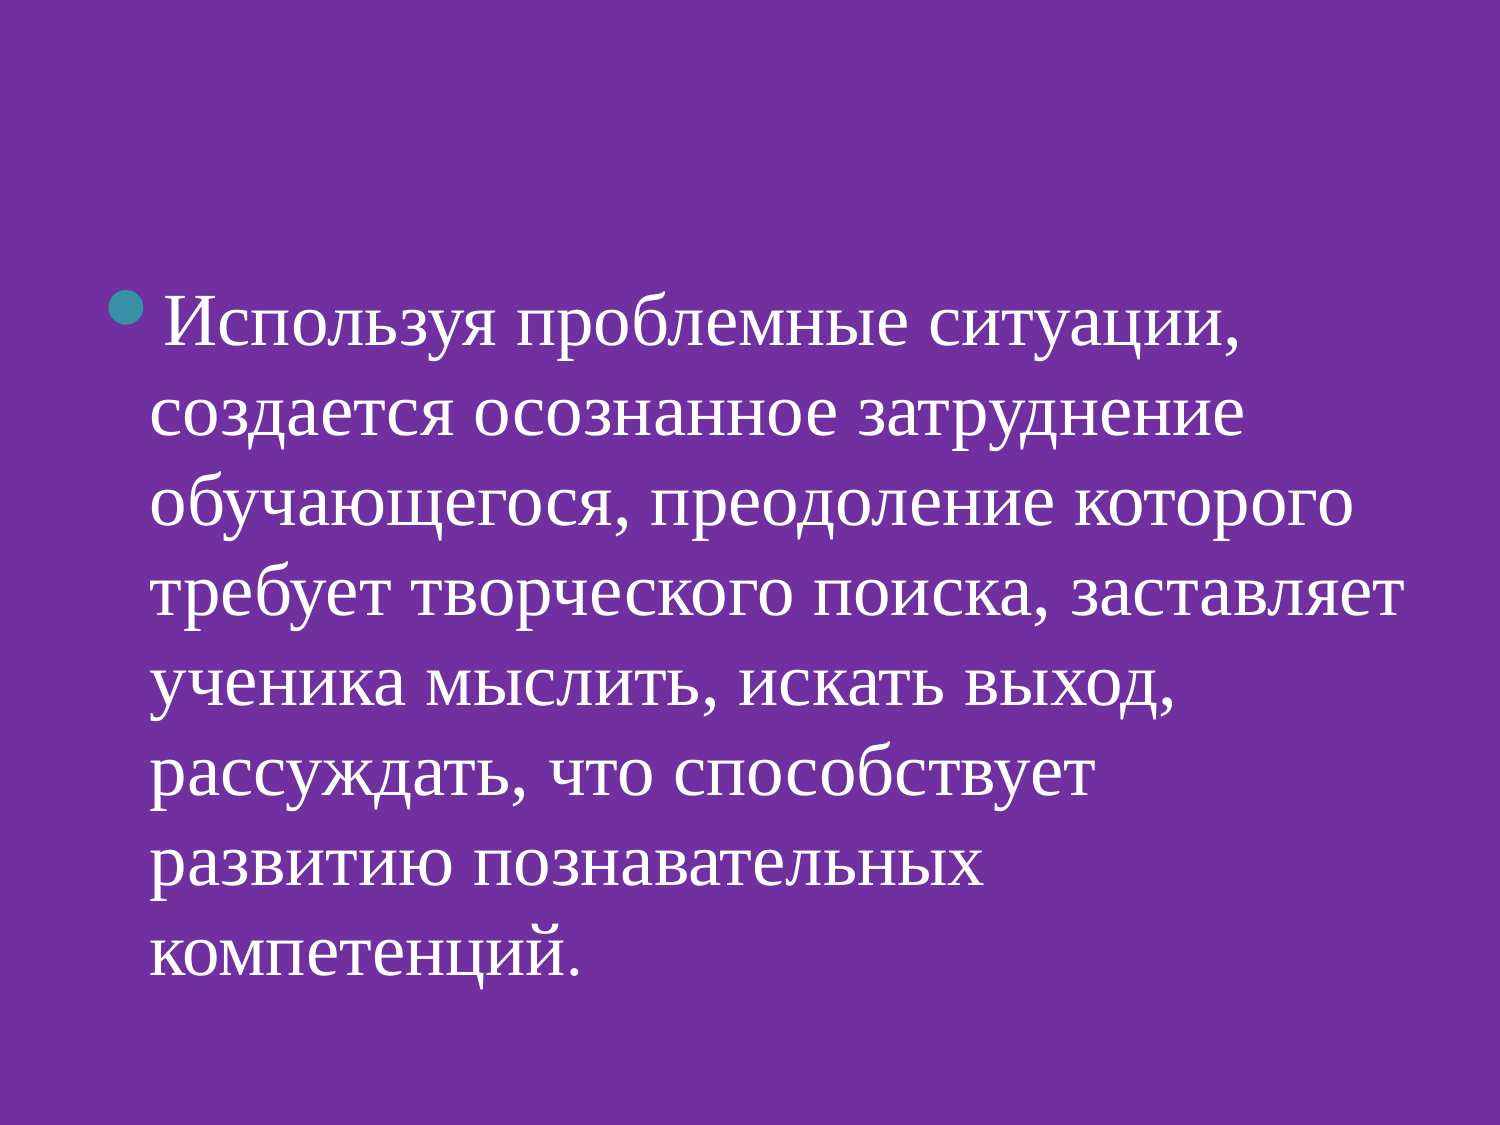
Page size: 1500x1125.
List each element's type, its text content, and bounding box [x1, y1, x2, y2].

list Используя проблемные ситуации, создается осознанное затруднение обучающегося, преодоление которого требует творческого поиска, заставляет ученика мыслить, искать выход, рассуждать, что способствует развитию познавательных компетенций. [75, 262, 1425, 1005]
